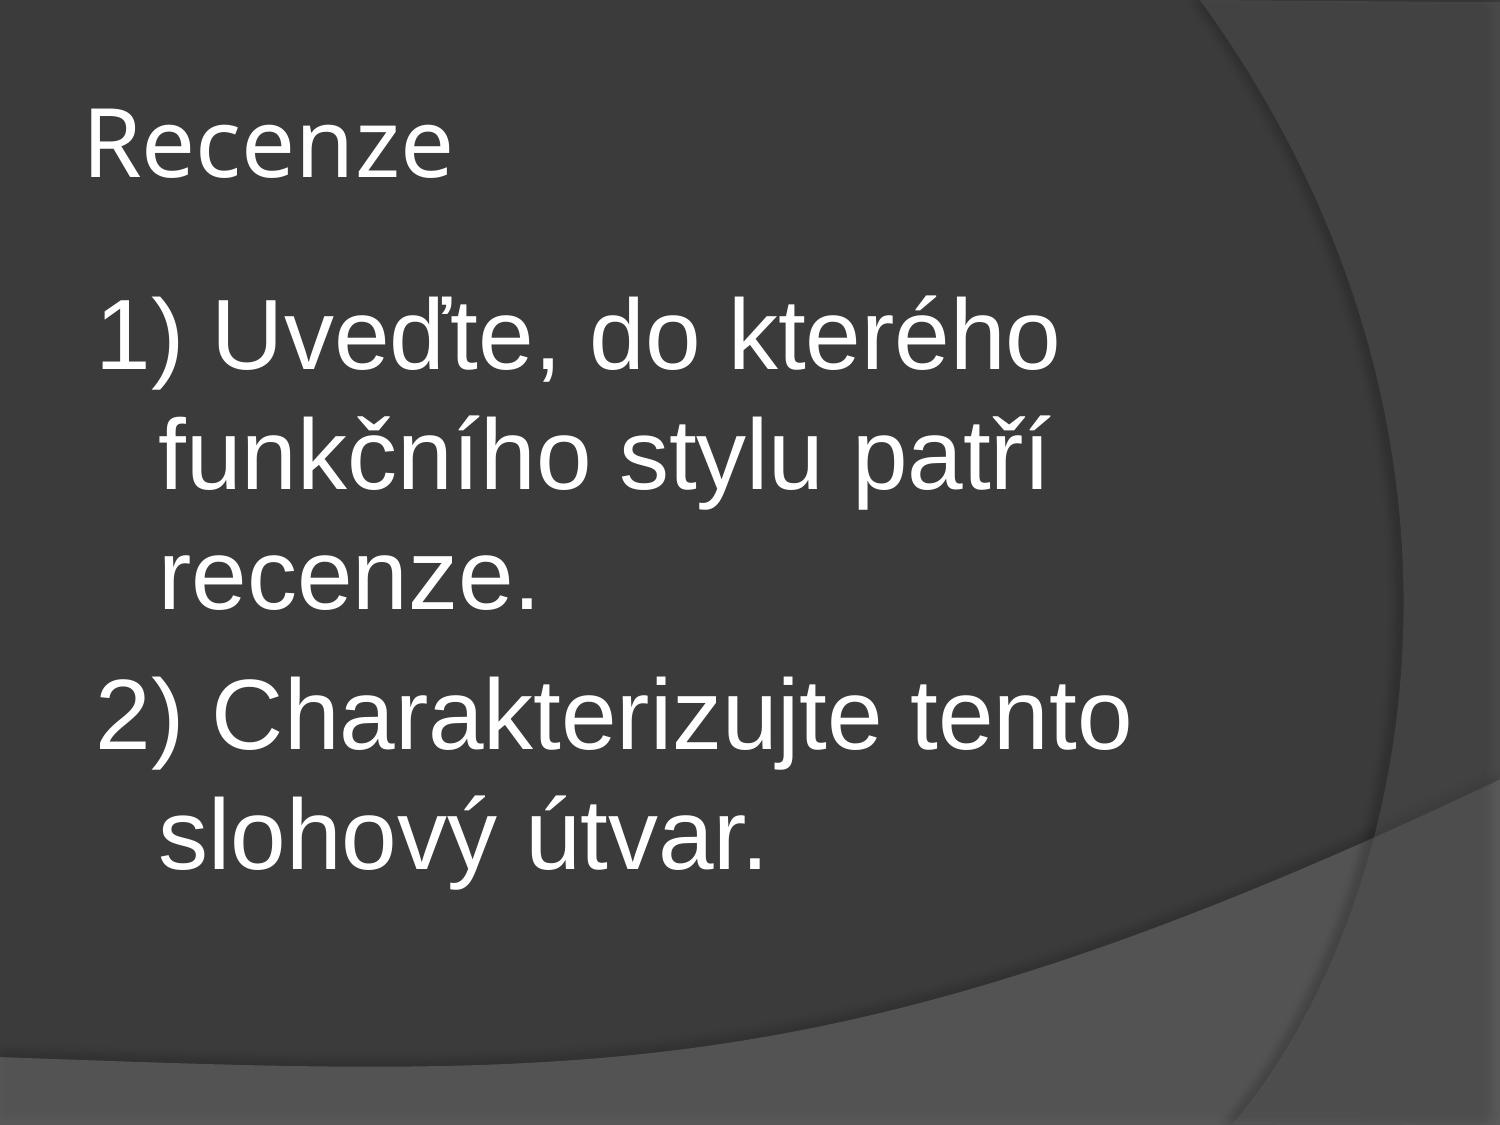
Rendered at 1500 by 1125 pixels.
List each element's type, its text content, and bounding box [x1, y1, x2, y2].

title Recenze [75, 45, 1300, 233]
list 1) Uveďte, do kterého funkčního stylu patří recenze. 2) Charakterizujte tento slohový útvar. [75, 262, 1300, 1005]
